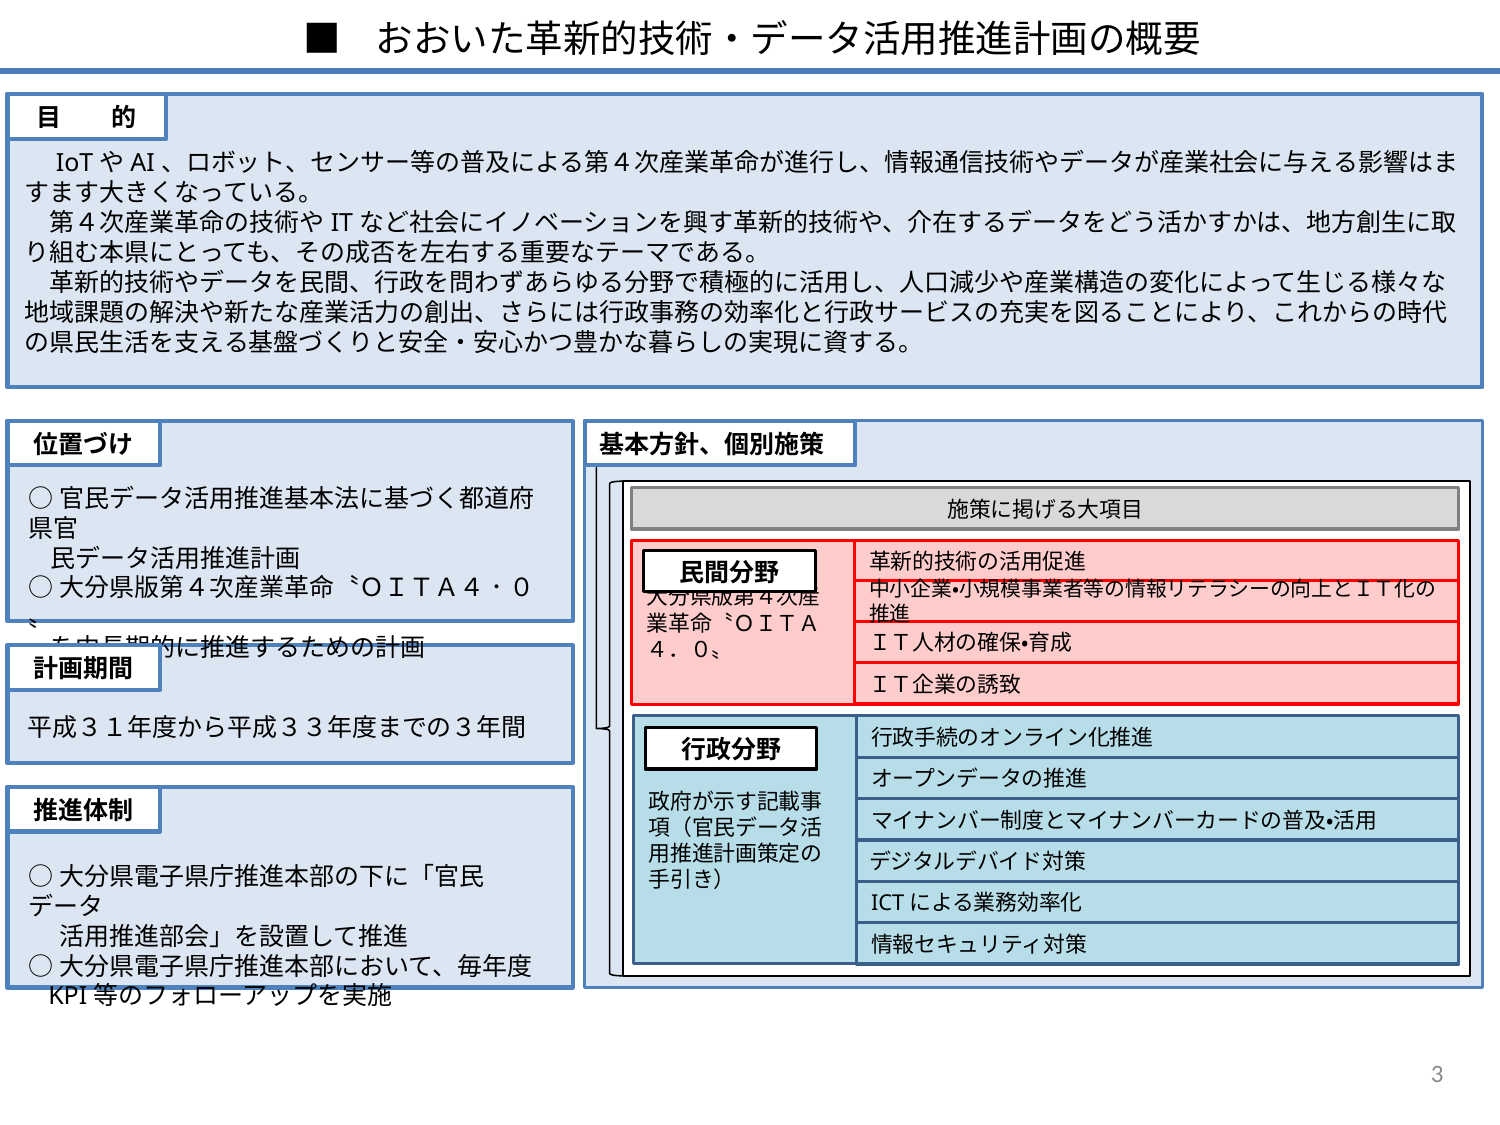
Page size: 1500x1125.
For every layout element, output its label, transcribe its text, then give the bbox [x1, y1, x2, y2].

text_box デジタルデバイド対策 [858, 842, 1461, 879]
text_box 推進体制 [5, 785, 162, 834]
text_box 計画期間 [5, 643, 162, 692]
text_box 行政分野 [643, 726, 819, 771]
text_box [5, 419, 575, 623]
text_box オープンデータの推進 [854, 755, 1461, 801]
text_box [631, 539, 1459, 705]
text_box 基本方針、個別施策 [583, 419, 857, 467]
text_box ○大分県電子県庁推進本部の下に「官民データ 活用推進部会」を設置して推進 ○大分県電子県庁推進本部において、毎年度 KPI等のフォローアップを実施 [14, 852, 550, 1018]
text_box ○官民データ活用推進基本法に基づく都道府県官 民データ活用推進計画 ○大分県版第４次産業革命〝ＯＩＴＡ４．０〟 を中長期的に推進するための計画 [13, 474, 573, 670]
text_box IoTやAI、ロボット、センサー等の普及による第４次産業革命が進行し、情報通信技術やデータが産業社会に与える影響はますます大きくなっている。 第４次産業革命の技術やITなど社会にイノベーションを興す革新的技術や、介在するデータをどう活かすかは、地方創生に取り組む本県にとっても、その成否を左右する重要なテーマである。 革新的技術やデータを民間、行政を問わずあらゆる分野で積極的に活用し、人口減少や産業構造の変化によって生じる様々な地域課題の解決や新たな産業活力の創出、さらには行政事務の効率化と行政サービスの充実を図ることにより、これからの時代の県民生活を支える基盤づくりと安全・安心かつ豊かな暮らしの実現に資する。 [10, 139, 1483, 364]
text_box [5, 785, 575, 990]
text_box マイナンバー制度とマイナンバーカードの普及・活用 [854, 801, 1461, 842]
text_box 位置づけ [5, 419, 162, 467]
text_box [621, 479, 1473, 978]
slide_number 3 [1108, 1042, 1459, 1103]
text_box [582, 419, 1484, 990]
text_box [5, 643, 575, 765]
text_box 情報セキュリティ対策 [854, 921, 1461, 966]
text_box [5, 92, 1484, 389]
text_box 政府が示す記載事項（官民データ活用推進計画策定の手引き） [632, 714, 858, 966]
text_box 施策に掲げる大項目 [630, 486, 1461, 531]
text_box [601, 480, 621, 977]
text_box ICTによる業務効率化 [854, 879, 1461, 921]
text_box 行政手続のオンライン化推進 [854, 714, 1461, 755]
text_box 目 的 [5, 92, 168, 141]
text_box 平成３１年度から平成３３年度までの３年間 [12, 704, 550, 749]
text_box ■ おおいた革新的技術・データ活用推進計画の概要 [289, 7, 1216, 68]
